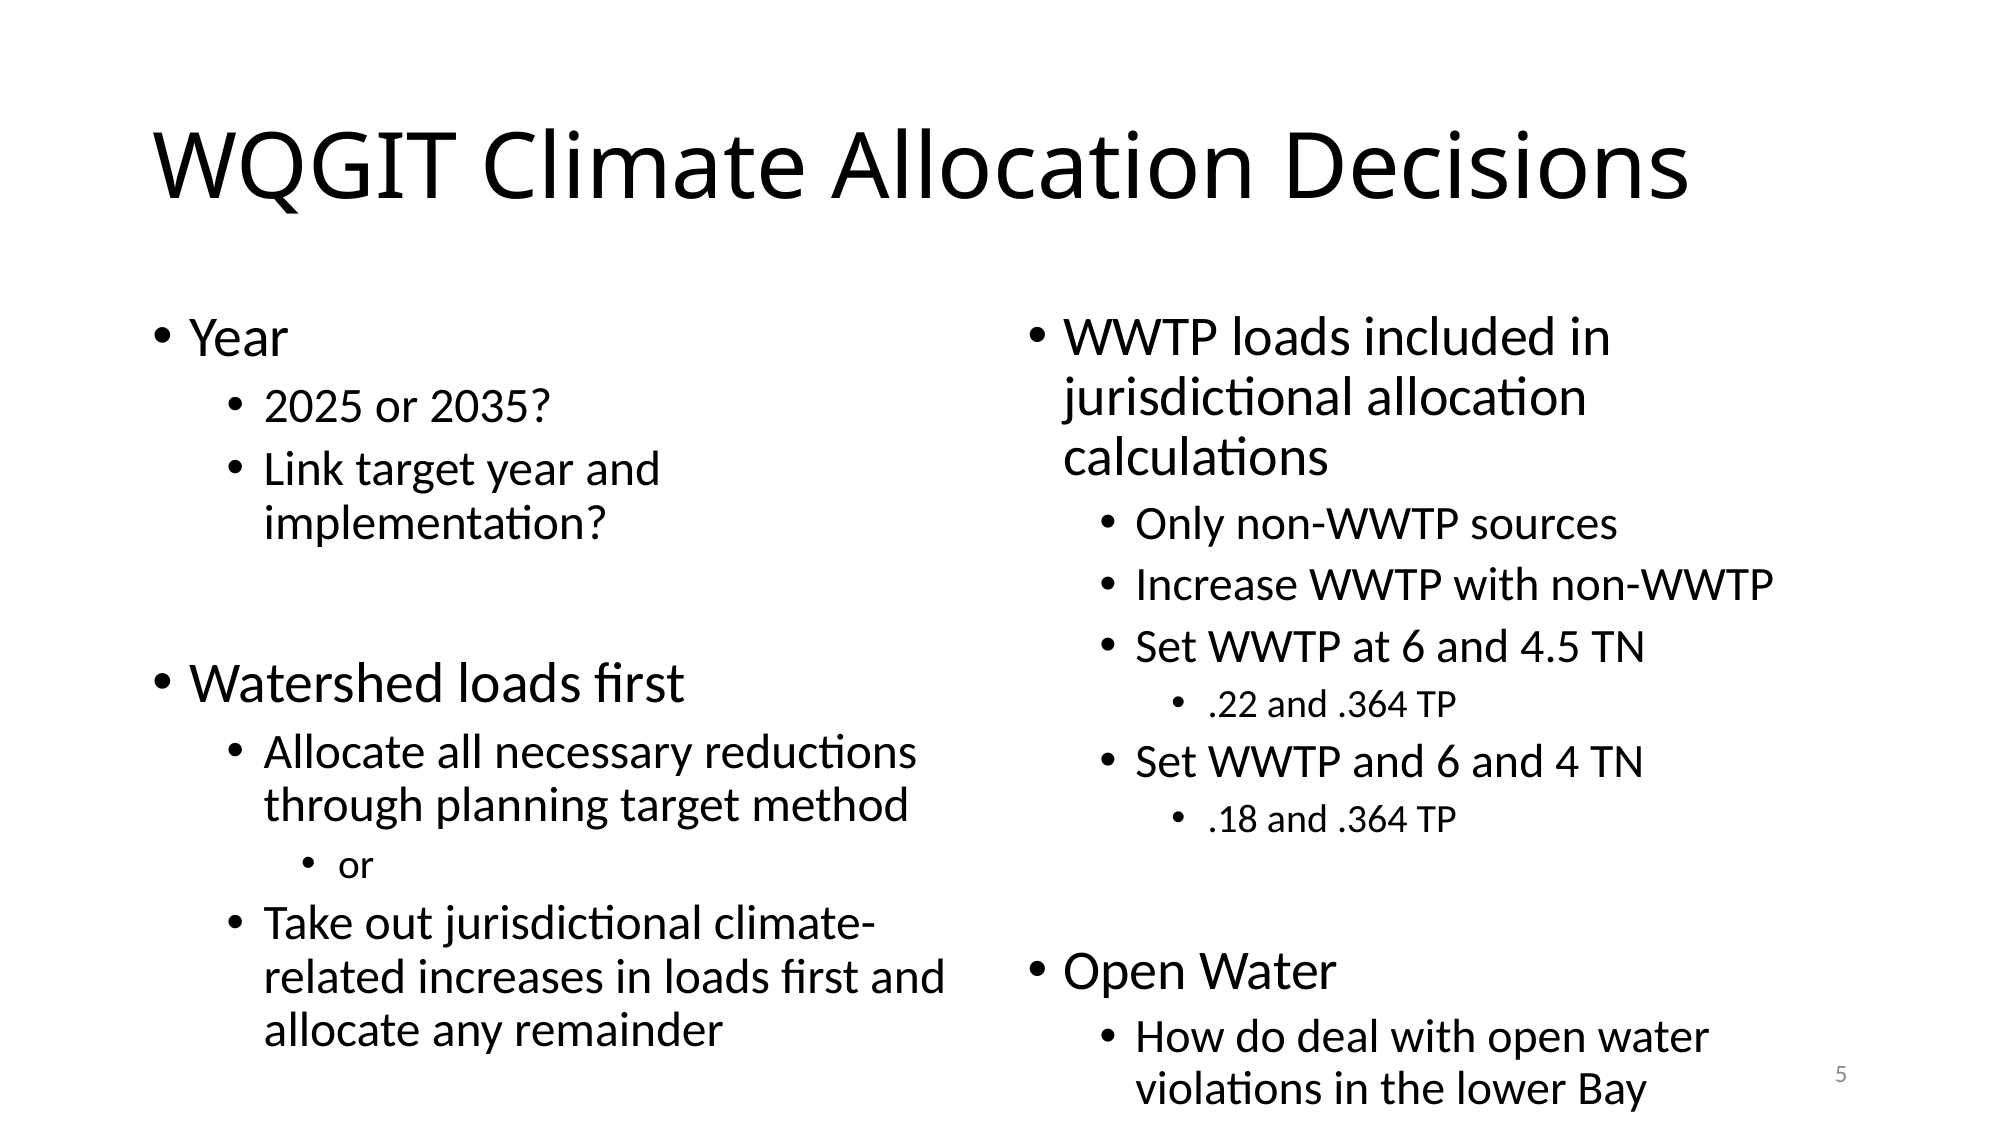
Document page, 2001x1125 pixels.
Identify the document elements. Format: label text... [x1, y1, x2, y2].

slide_number 5 [1412, 1042, 1863, 1103]
title WQGIT Climate Allocation Decisions [137, 59, 1863, 278]
list WWTP loads included in jurisdictional allocation calculations Only non-WWTP sources Increase WWTP with non-WWTP Set WWTP at 6 and 4.5 TN .22 and .364 TP Set WWTP and 6 and 4 TN .18 and .364 TP Open Water How do deal with open water violations in the lower Bay [1012, 299, 1863, 1125]
list Year 2025 or 2035? Link target year and implementation? Watershed loads first Allocate all necessary reductions through planning target method or Take out jurisdictional climate-related increases in loads first and allocate any remainder [137, 299, 988, 1066]
